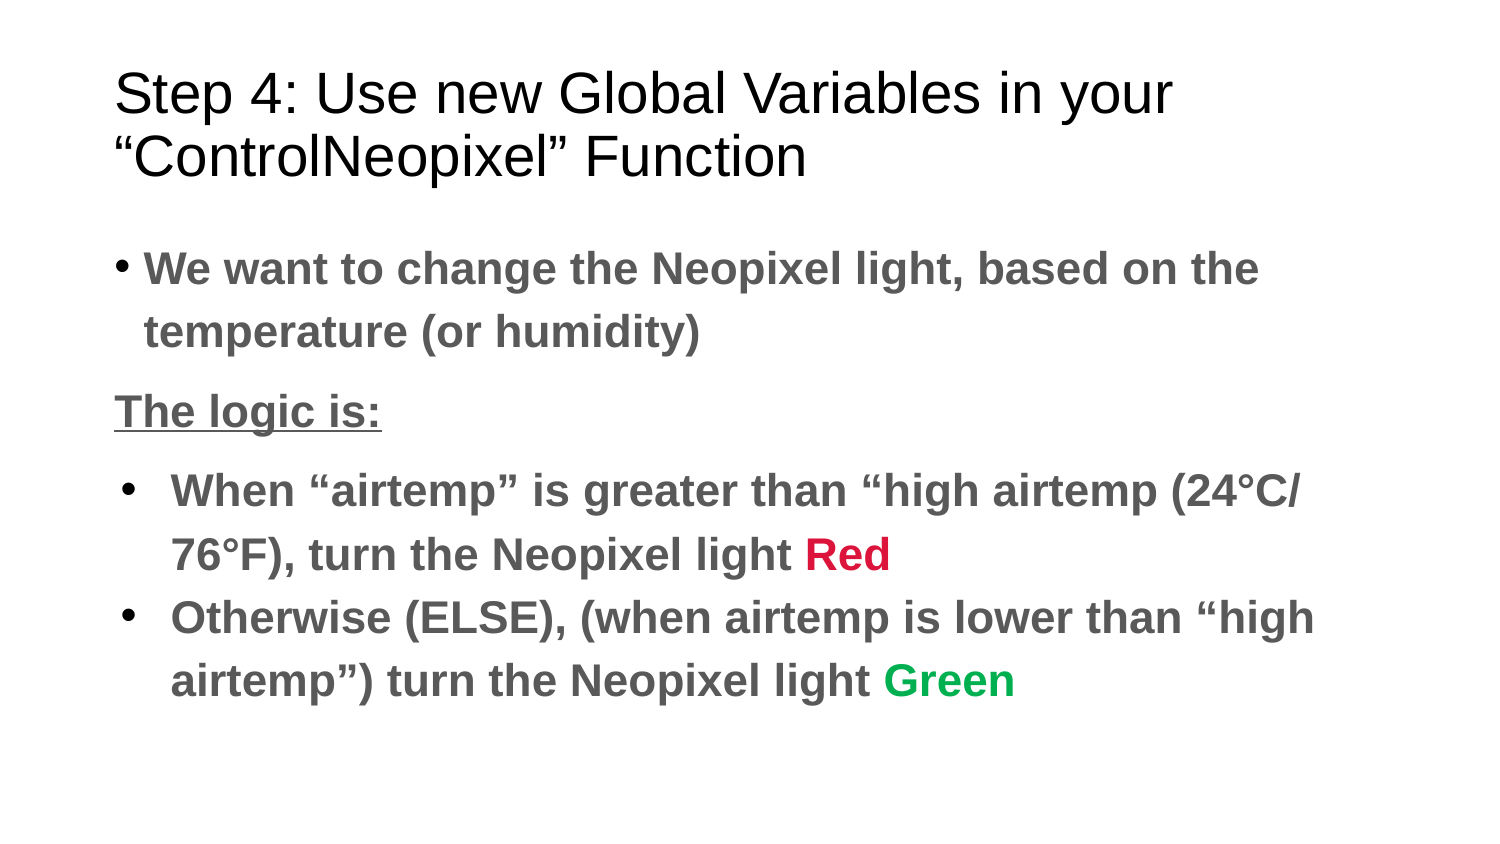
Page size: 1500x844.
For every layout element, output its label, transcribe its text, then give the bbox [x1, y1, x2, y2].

list We want to change the Neopixel light, based on the temperature (or humidity) The logic is: When “airtemp” is greater than “high airtemp (24°C/ 76°F), turn the Neopixel light Red Otherwise (ELSE), (when airtemp is lower than “high airtemp”) turn the Neopixel light Green [103, 224, 1364, 760]
title Step 4: Use new Global Variables in your “ControlNeopixel” Function [103, 44, 1397, 208]
